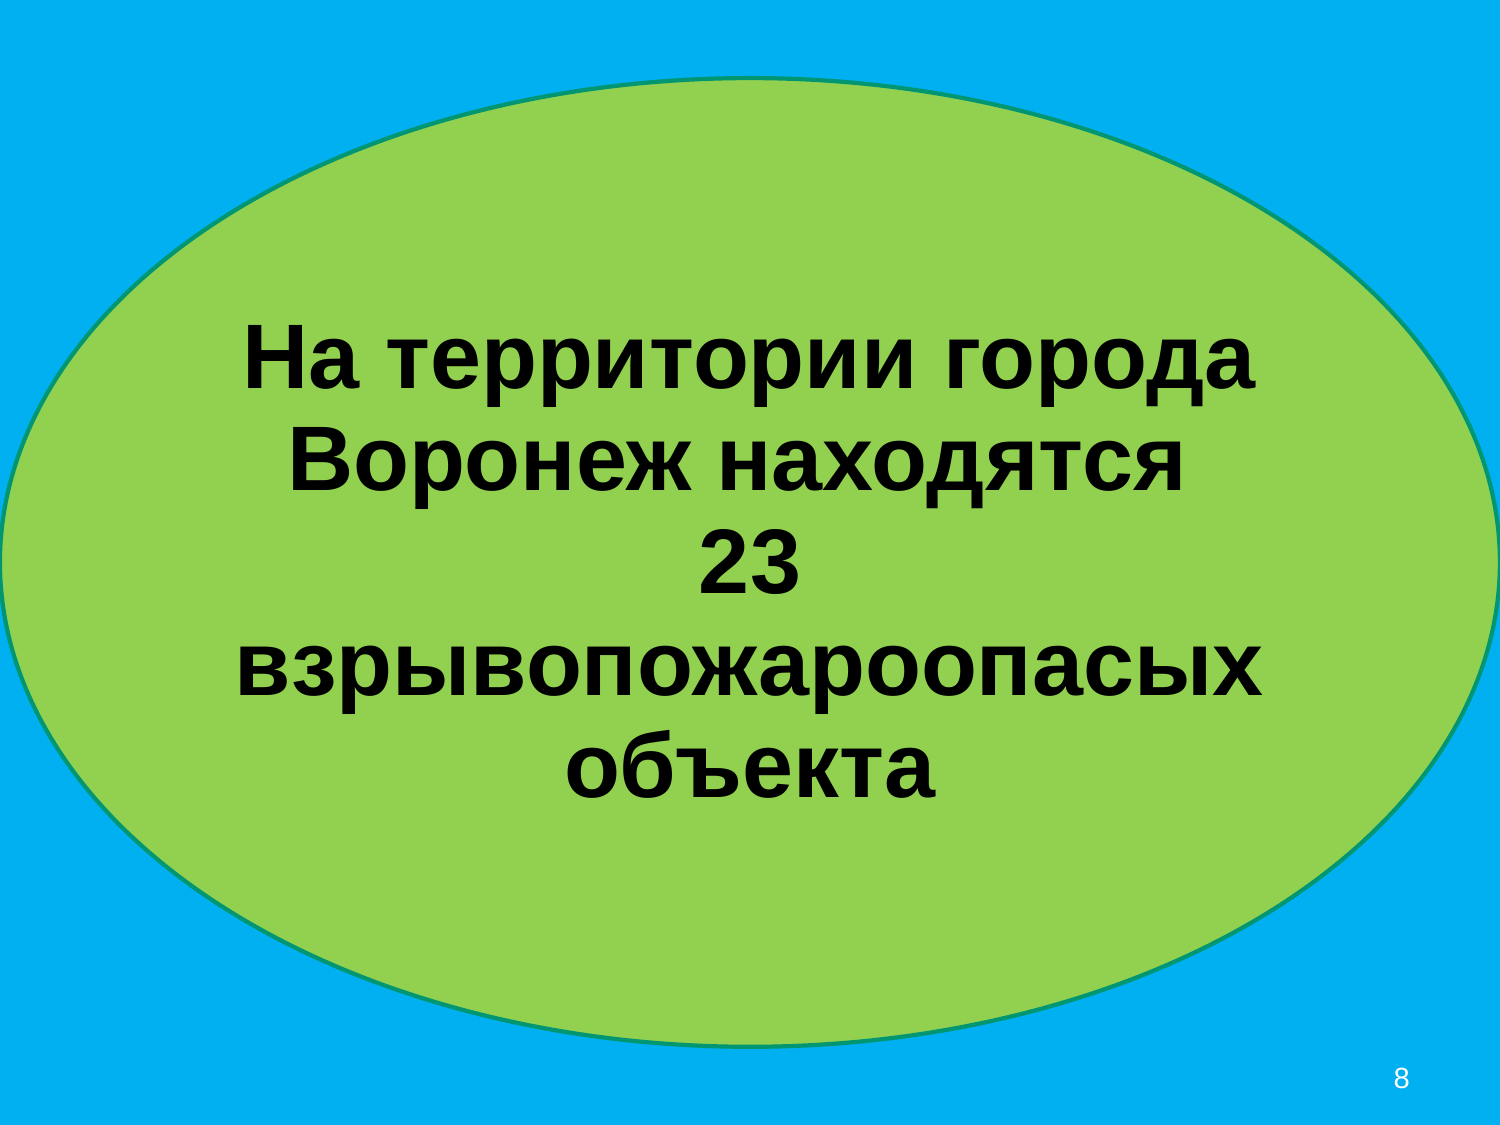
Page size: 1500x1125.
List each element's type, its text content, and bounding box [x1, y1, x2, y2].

text_box На территории города Воронеж находятся 23 взрывопожароопасых объекта [0, 75, 1500, 1049]
slide_number 8 [1074, 1024, 1425, 1103]
